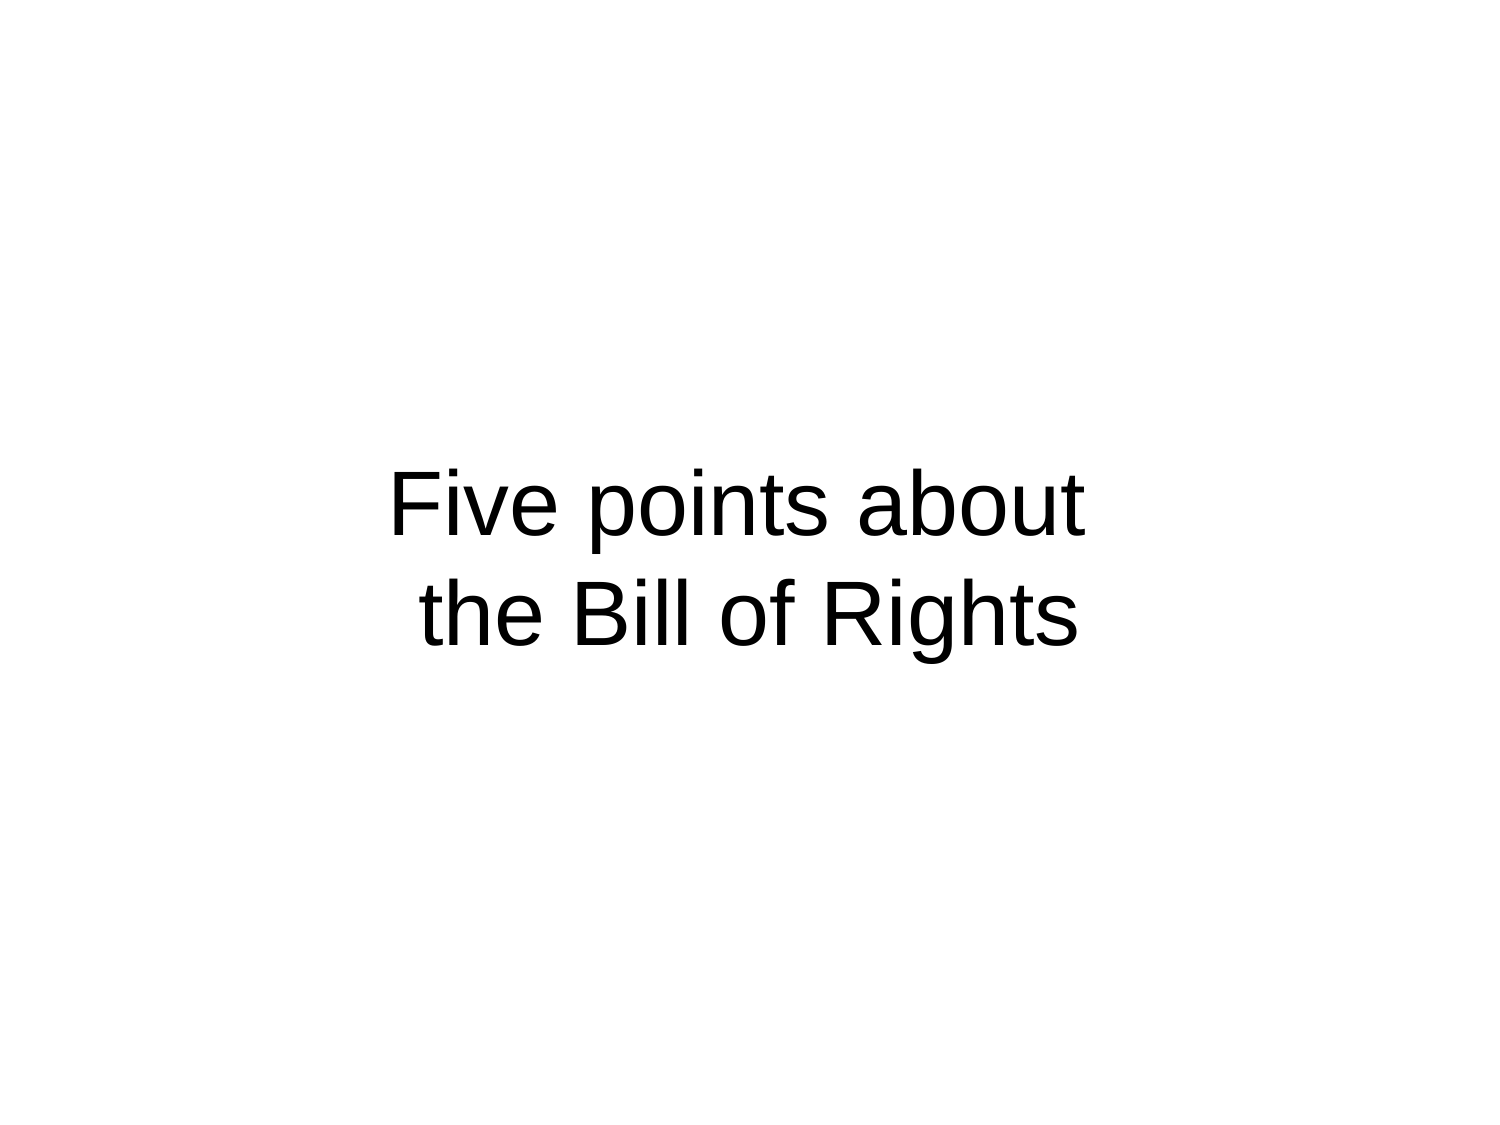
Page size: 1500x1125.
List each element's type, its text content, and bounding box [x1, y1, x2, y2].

title Five points about the Bill of Rights [74, 44, 1426, 1063]
